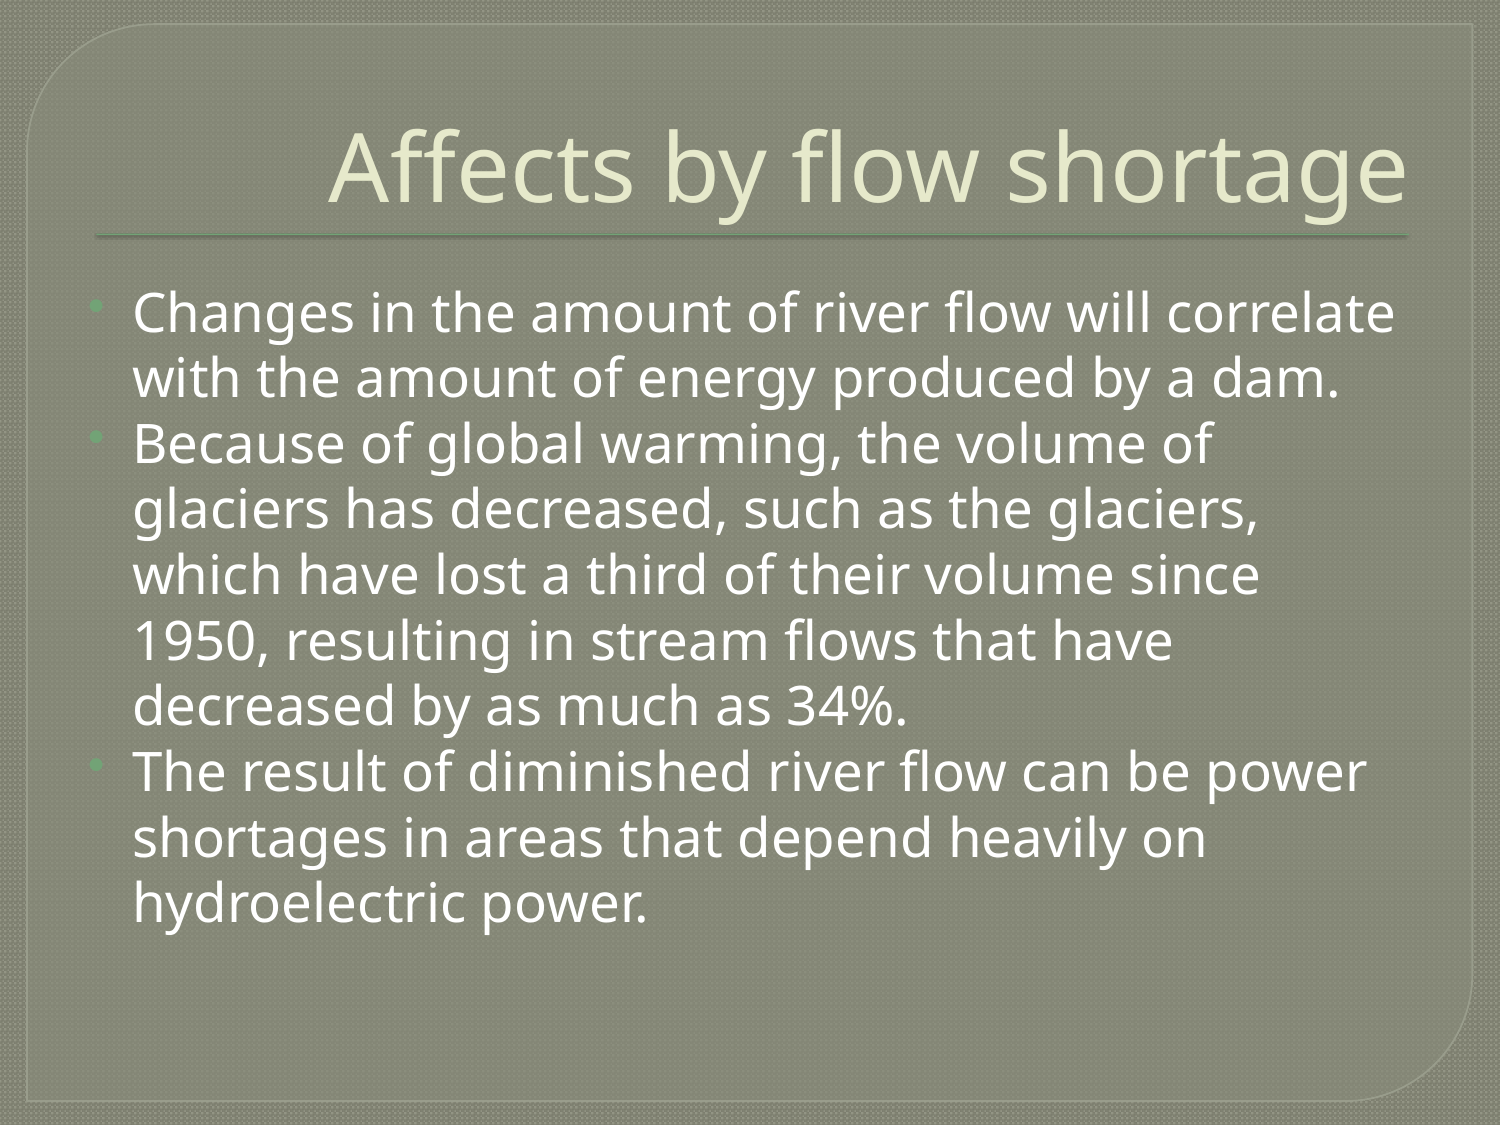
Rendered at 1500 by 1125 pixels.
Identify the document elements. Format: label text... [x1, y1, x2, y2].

list Changes in the amount of river flow will correlate with the amount of energy produced by a dam. Because of global warming, the volume of glaciers has decreased, such as the glaciers, which have lost a third of their volume since 1950, resulting in stream flows that have decreased by as much as 34%. The result of diminished river flow can be power shortages in areas that depend heavily on hydroelectric power. [75, 270, 1425, 1013]
title Affects by flow shortage [75, 41, 1425, 230]
